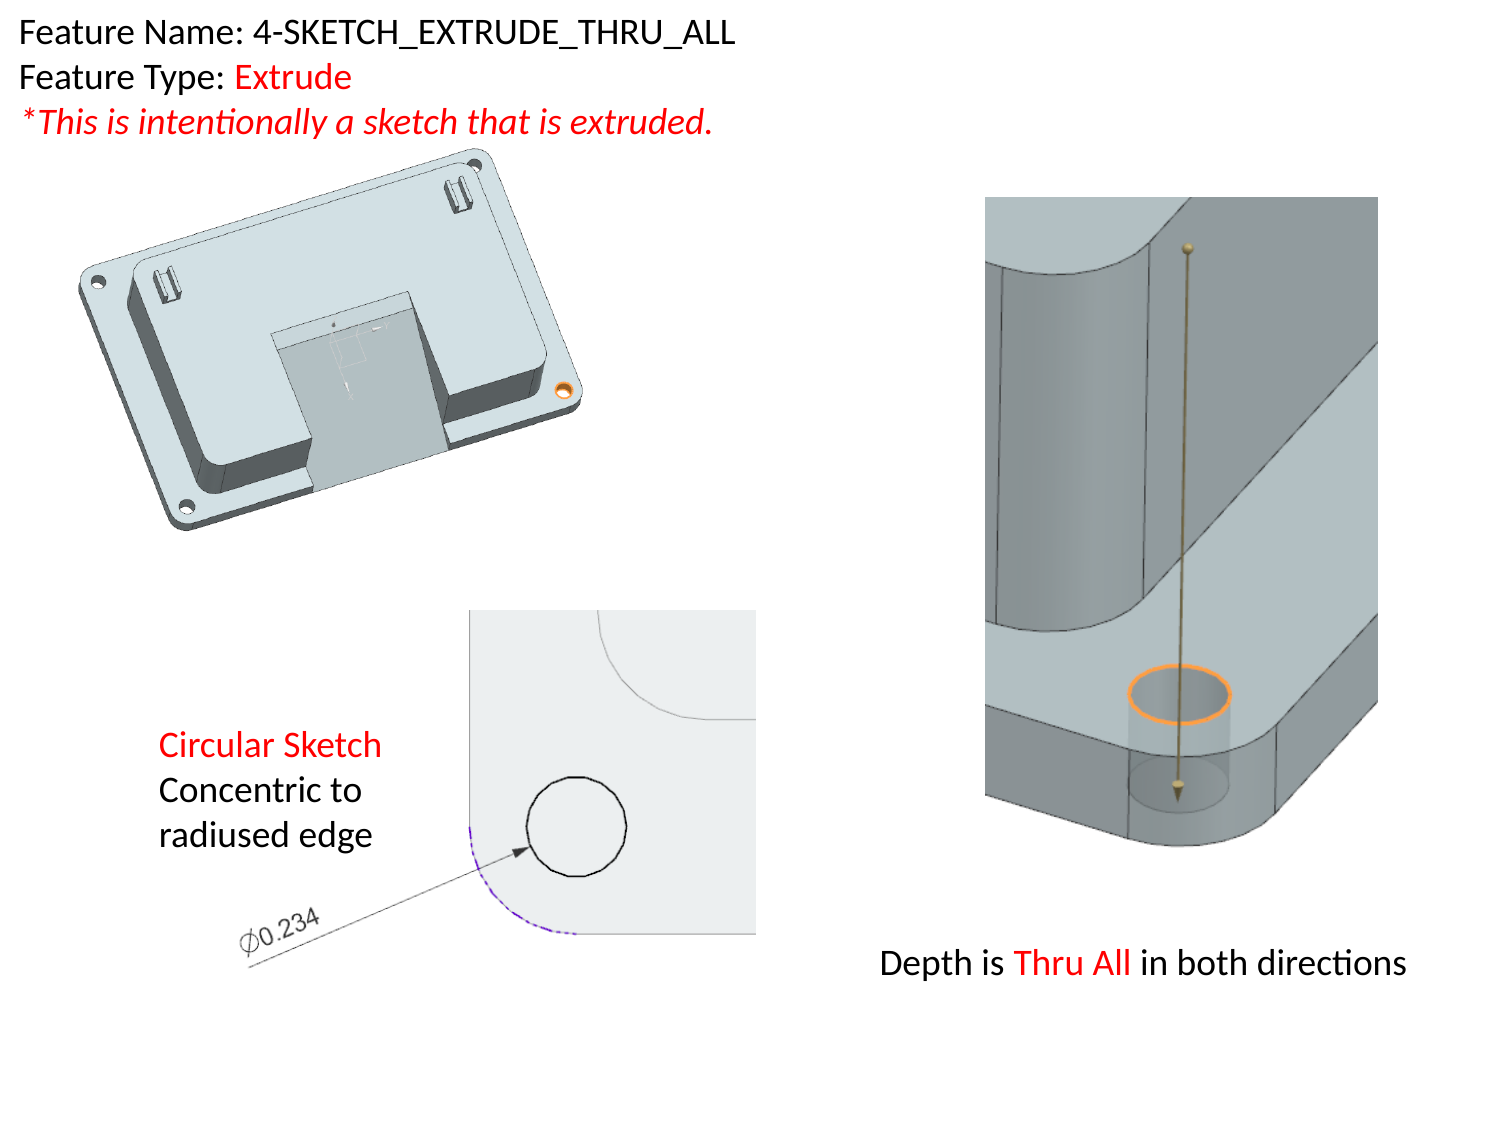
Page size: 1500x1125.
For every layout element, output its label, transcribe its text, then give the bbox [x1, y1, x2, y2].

picture [217, 610, 756, 1023]
text_box Circular Sketch Concentric to radiused edge [144, 712, 217, 863]
text_box Feature Name: 4-SKETCH_EXTRUDE_THRU_ALL Feature Type: Extrude *This is intentionally a sketch that is extruded. [4, 0, 752, 150]
picture [985, 197, 1378, 931]
text_box Depth is Thru All in both directions [864, 930, 1440, 991]
picture [72, 139, 595, 534]
